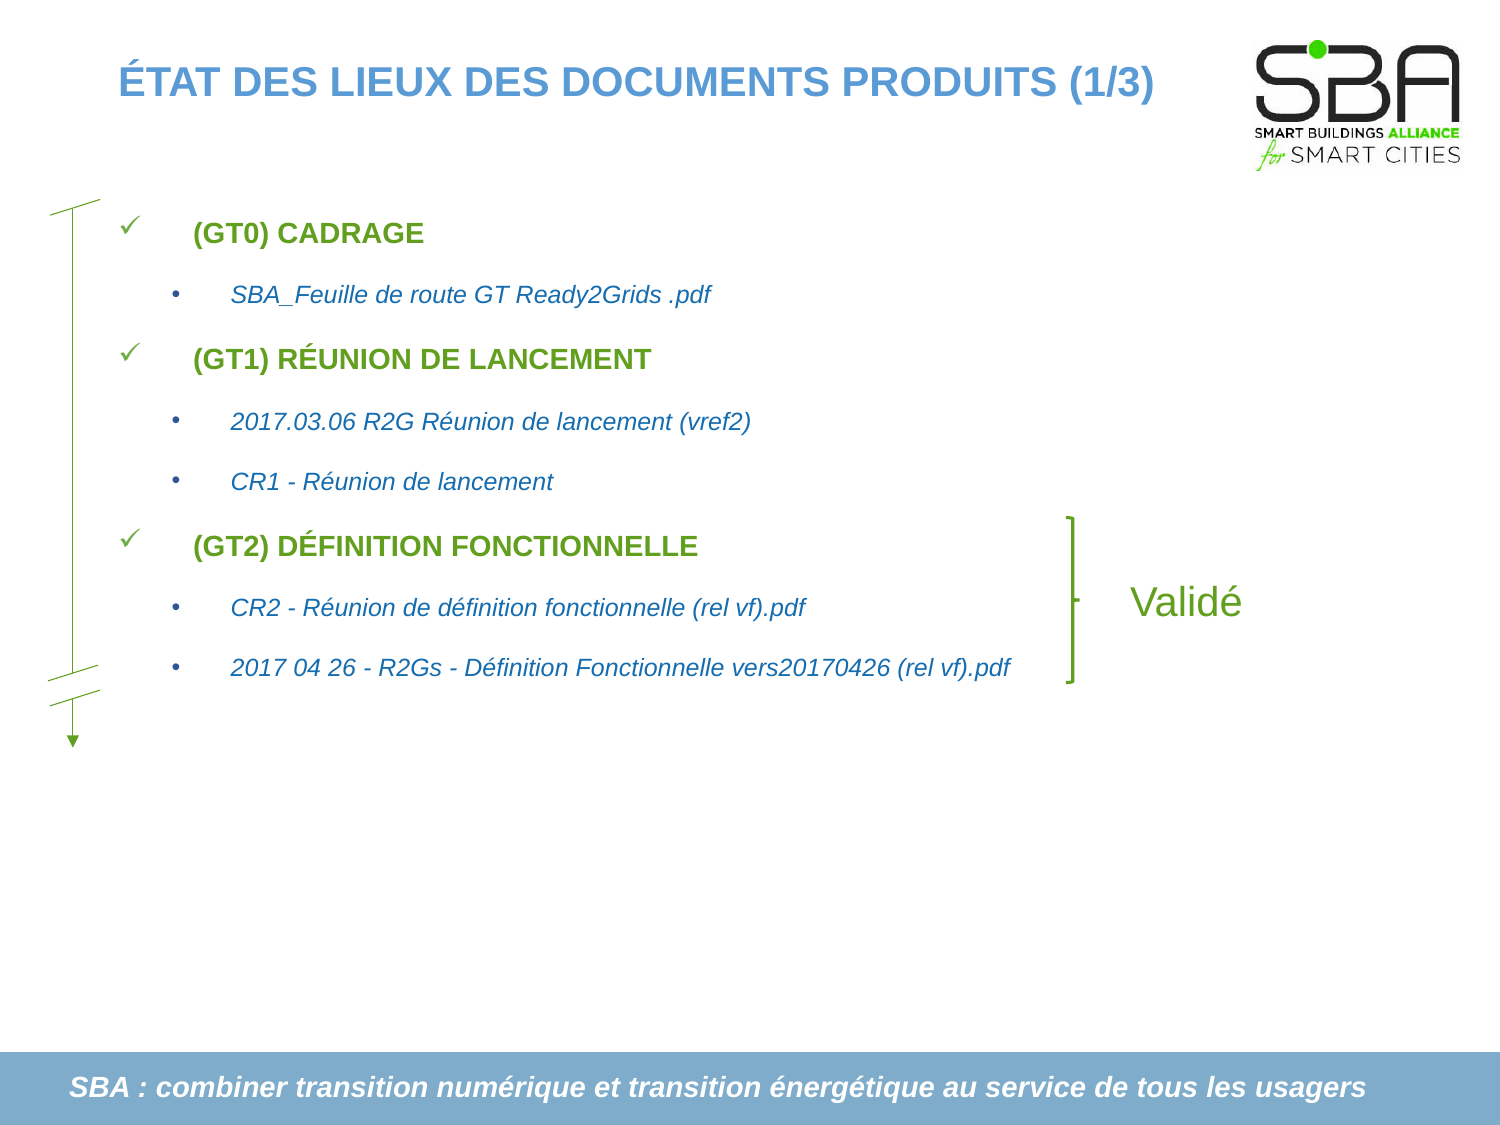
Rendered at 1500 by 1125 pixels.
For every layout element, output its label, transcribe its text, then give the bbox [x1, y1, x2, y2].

text_box Validé [1115, 567, 1258, 633]
title ÉTAT DES LIEUX DES DOCUMENTS PRODUITS (1/3) [103, 25, 1232, 141]
list (GT0) Cadrage SBA_Feuille de route GT Ready2Grids .pdf (GT1) Réunion de lancement 2017.03.06 R2G Réunion de lancement (vref2) CR1 - Réunion de lancement (GT2) Définition fonctionnelle CR2 - Réunion de définition fonctionnelle (rel vf).pdf 2017 04 26 - R2Gs - Définition Fonctionnelle vers20170426 (rel vf).pdf [103, 199, 1438, 1036]
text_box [50, 199, 101, 216]
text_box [38, 665, 101, 706]
text_box [1065, 517, 1080, 684]
picture [1252, 40, 1463, 171]
